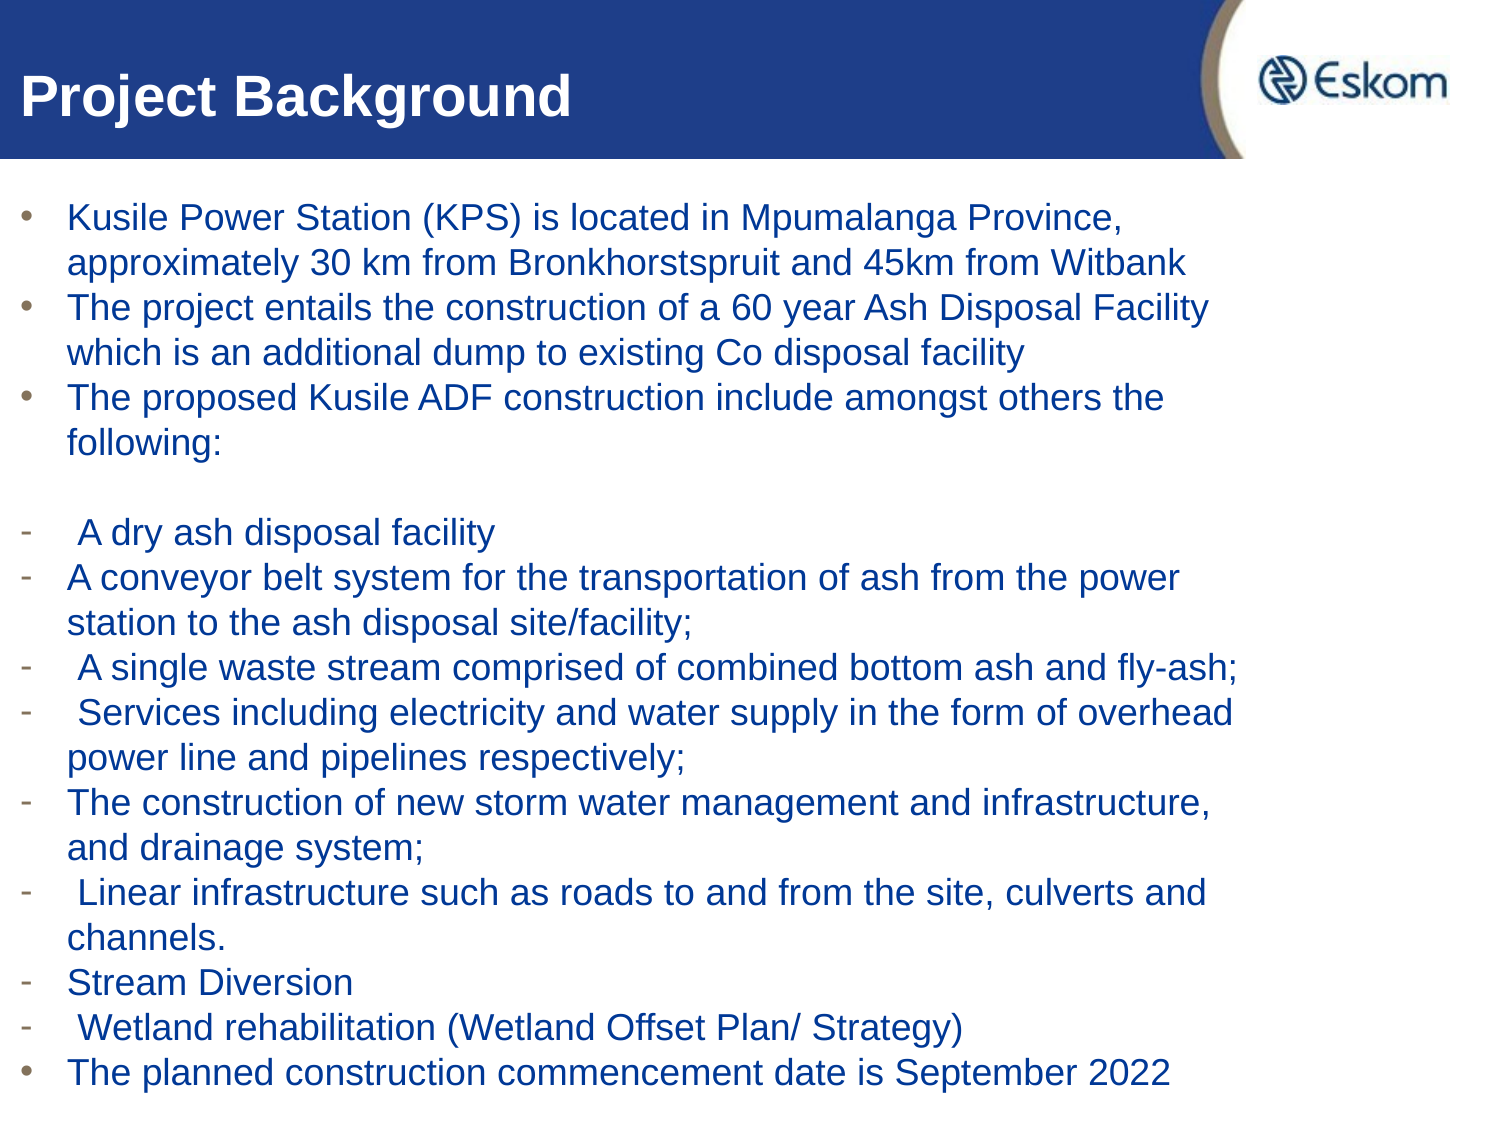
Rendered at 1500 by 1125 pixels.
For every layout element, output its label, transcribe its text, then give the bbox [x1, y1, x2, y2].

list Kusile Power Station (KPS) is located in Mpumalanga Province, approximately 30 km from Bronkhorstspruit and 45km from Witbank The project entails the construction of a 60 year Ash Disposal Facility which is an additional dump to existing Co disposal facility The proposed Kusile ADF construction include amongst others the following: A dry ash disposal facility A conveyor belt system for the transportation of ash from the power station to the ash disposal site/facility; A single waste stream comprised of combined bottom ash and fly-ash; Services including electricity and water supply in the form of overhead power line and pipelines respectively; The construction of new storm water management and infrastructure, and drainage system; Linear infrastructure such as roads to and from the site, culverts and channels. Stream Diversion Wetland rehabilitation (Wetland Offset Plan/ Strategy) The planned construction commencement date is September 2022 [19, 192, 1256, 1125]
picture [0, 0, 1246, 159]
title Project Background [20, 57, 1169, 129]
picture [1257, 55, 1450, 105]
